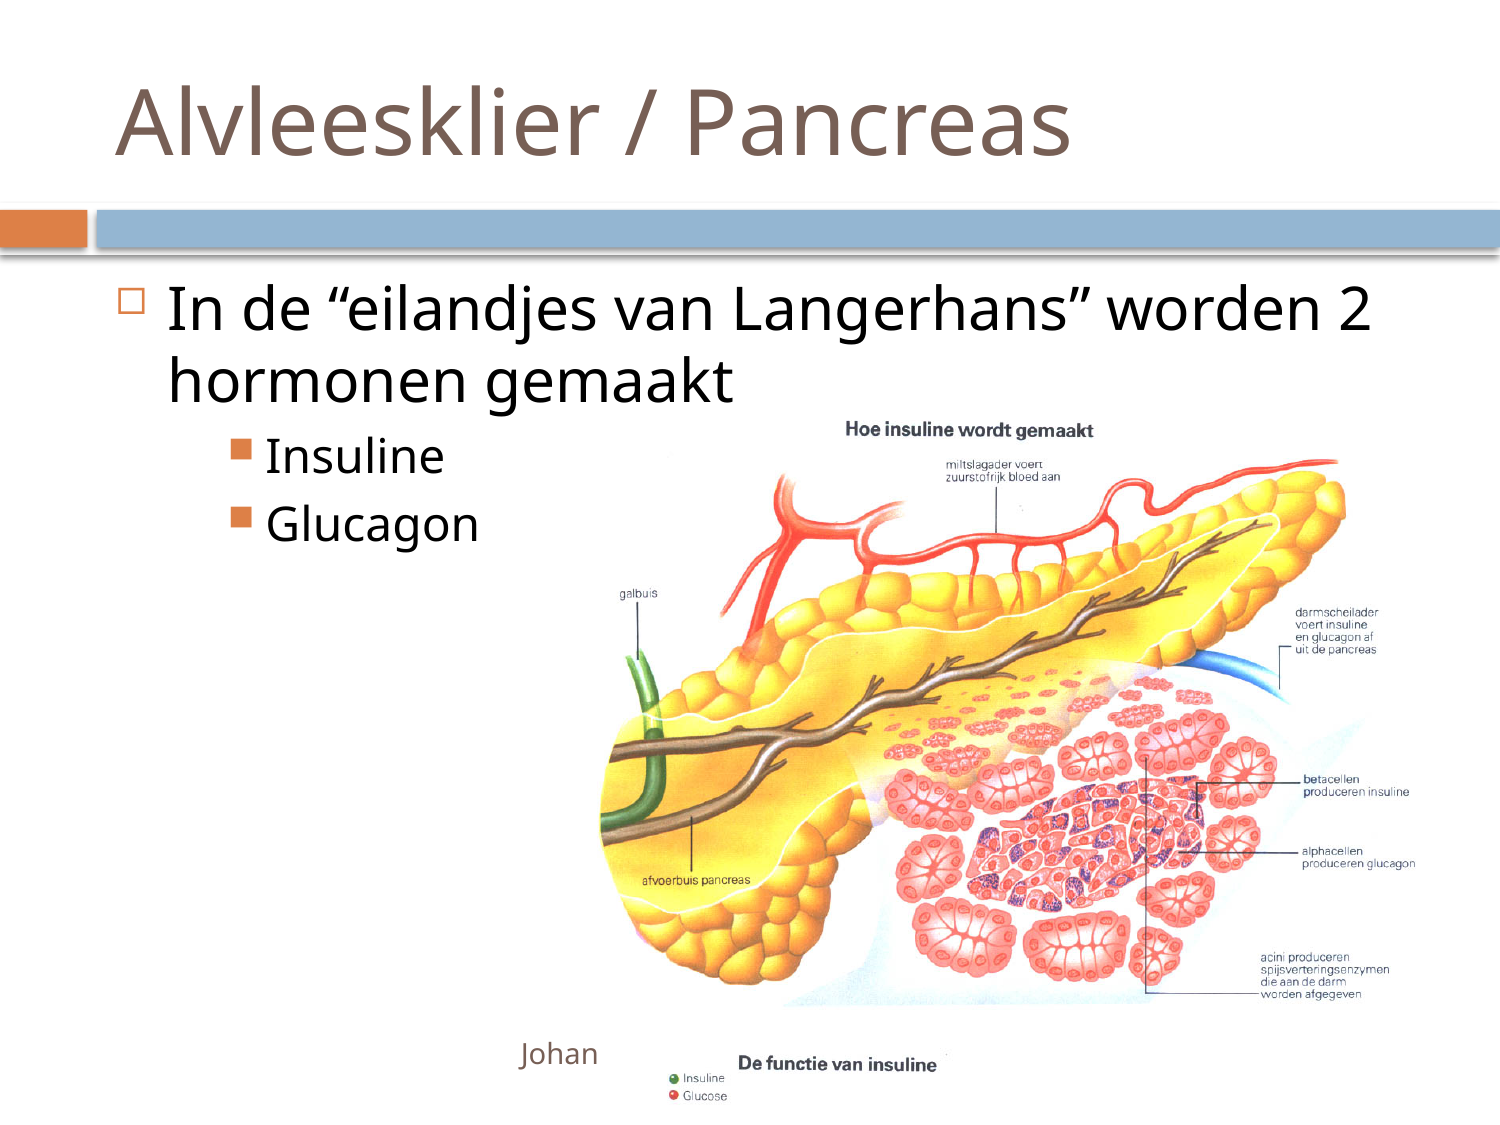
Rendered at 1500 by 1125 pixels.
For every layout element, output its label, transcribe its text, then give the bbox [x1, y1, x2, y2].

picture [597, 413, 1419, 1117]
title Alvleesklier / Pancreas [100, 37, 1439, 201]
footer Johan Bugel Campus Winschoten [99, 1025, 591, 1085]
list In de “eilandjes van Langerhans” worden 2 hormonen gemaakt Insuline Glucagon [100, 262, 1439, 1001]
